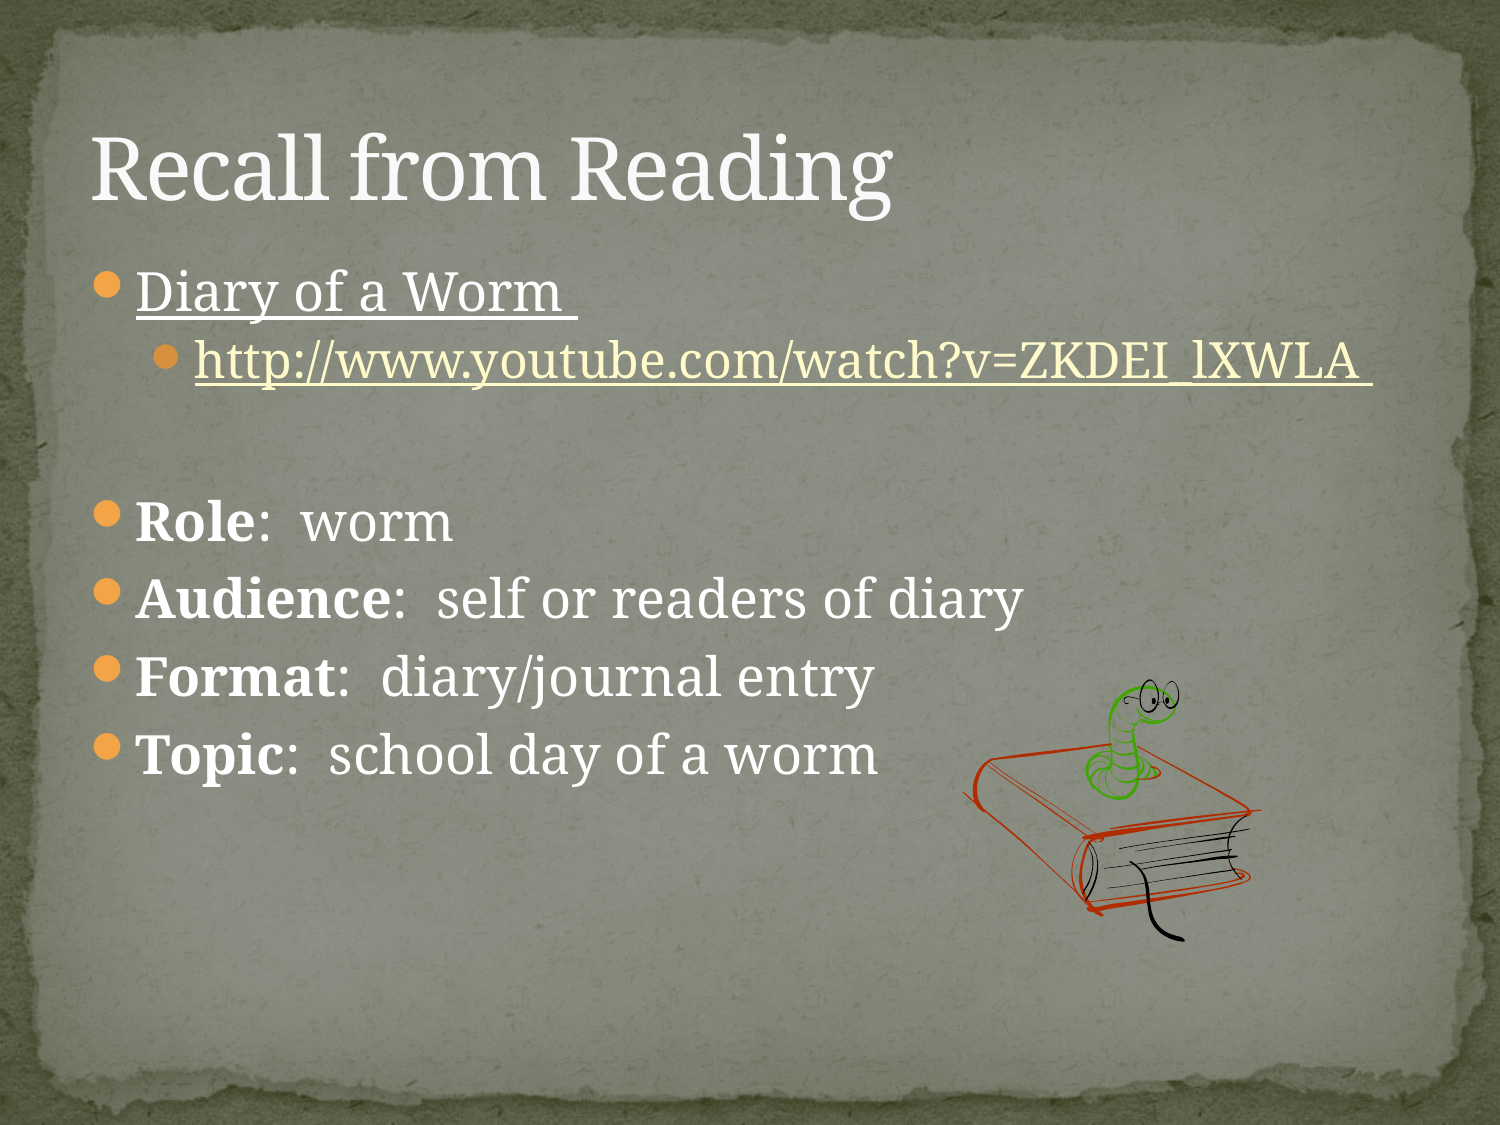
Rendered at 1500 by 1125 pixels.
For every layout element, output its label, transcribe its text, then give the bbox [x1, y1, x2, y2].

picture [964, 676, 1260, 942]
title Recall from Reading [74, 24, 1425, 225]
list Diary of a Worm http://www.youtube.com/watch?v=ZKDEI_lXWLA Role: worm Audience: self or readers of diary Format: diary/journal entry Topic: school day of a worm [75, 249, 1425, 1000]
